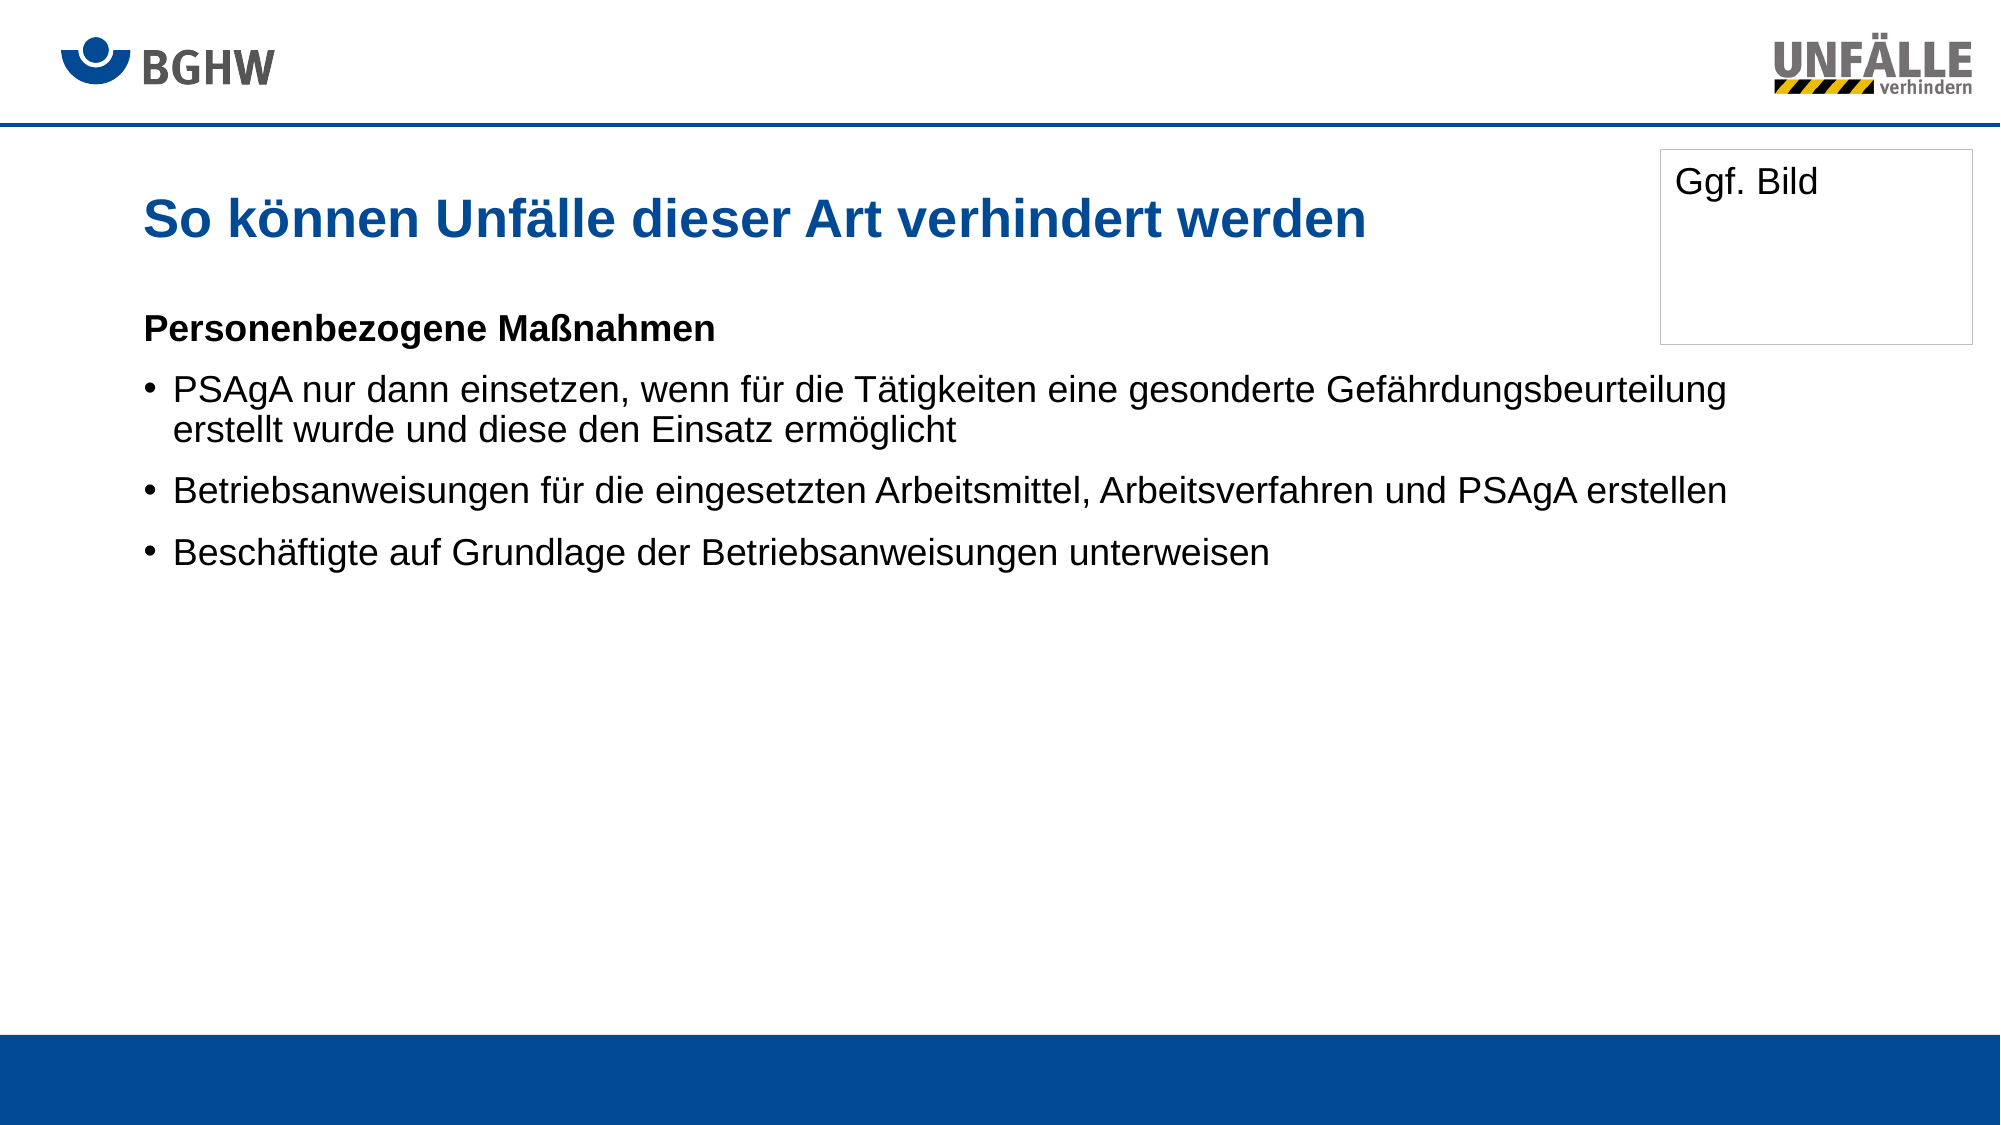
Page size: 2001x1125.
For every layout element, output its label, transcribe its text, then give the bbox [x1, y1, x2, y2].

picture [1766, 11, 1984, 107]
list Personenbezogene Maßnahmen PSAgA nur dann einsetzen, wenn für die Tätigkeiten eine gesonderte Gefährdungsbeurteilung erstellt wurde und diese den Einsatz ermöglicht Betriebsanweisungen für die eingesetzten Arbeitsmittel, Arbeitsverfahren und PSAgA erstellen Beschäftigte auf Grundlage der Betriebsanweisungen unterweisen [143, 308, 1857, 977]
picture [61, 37, 275, 85]
title So können Unfälle dieser Art verhindert werden [143, 190, 1660, 276]
text_box Ggf. Bild [1660, 149, 1973, 345]
